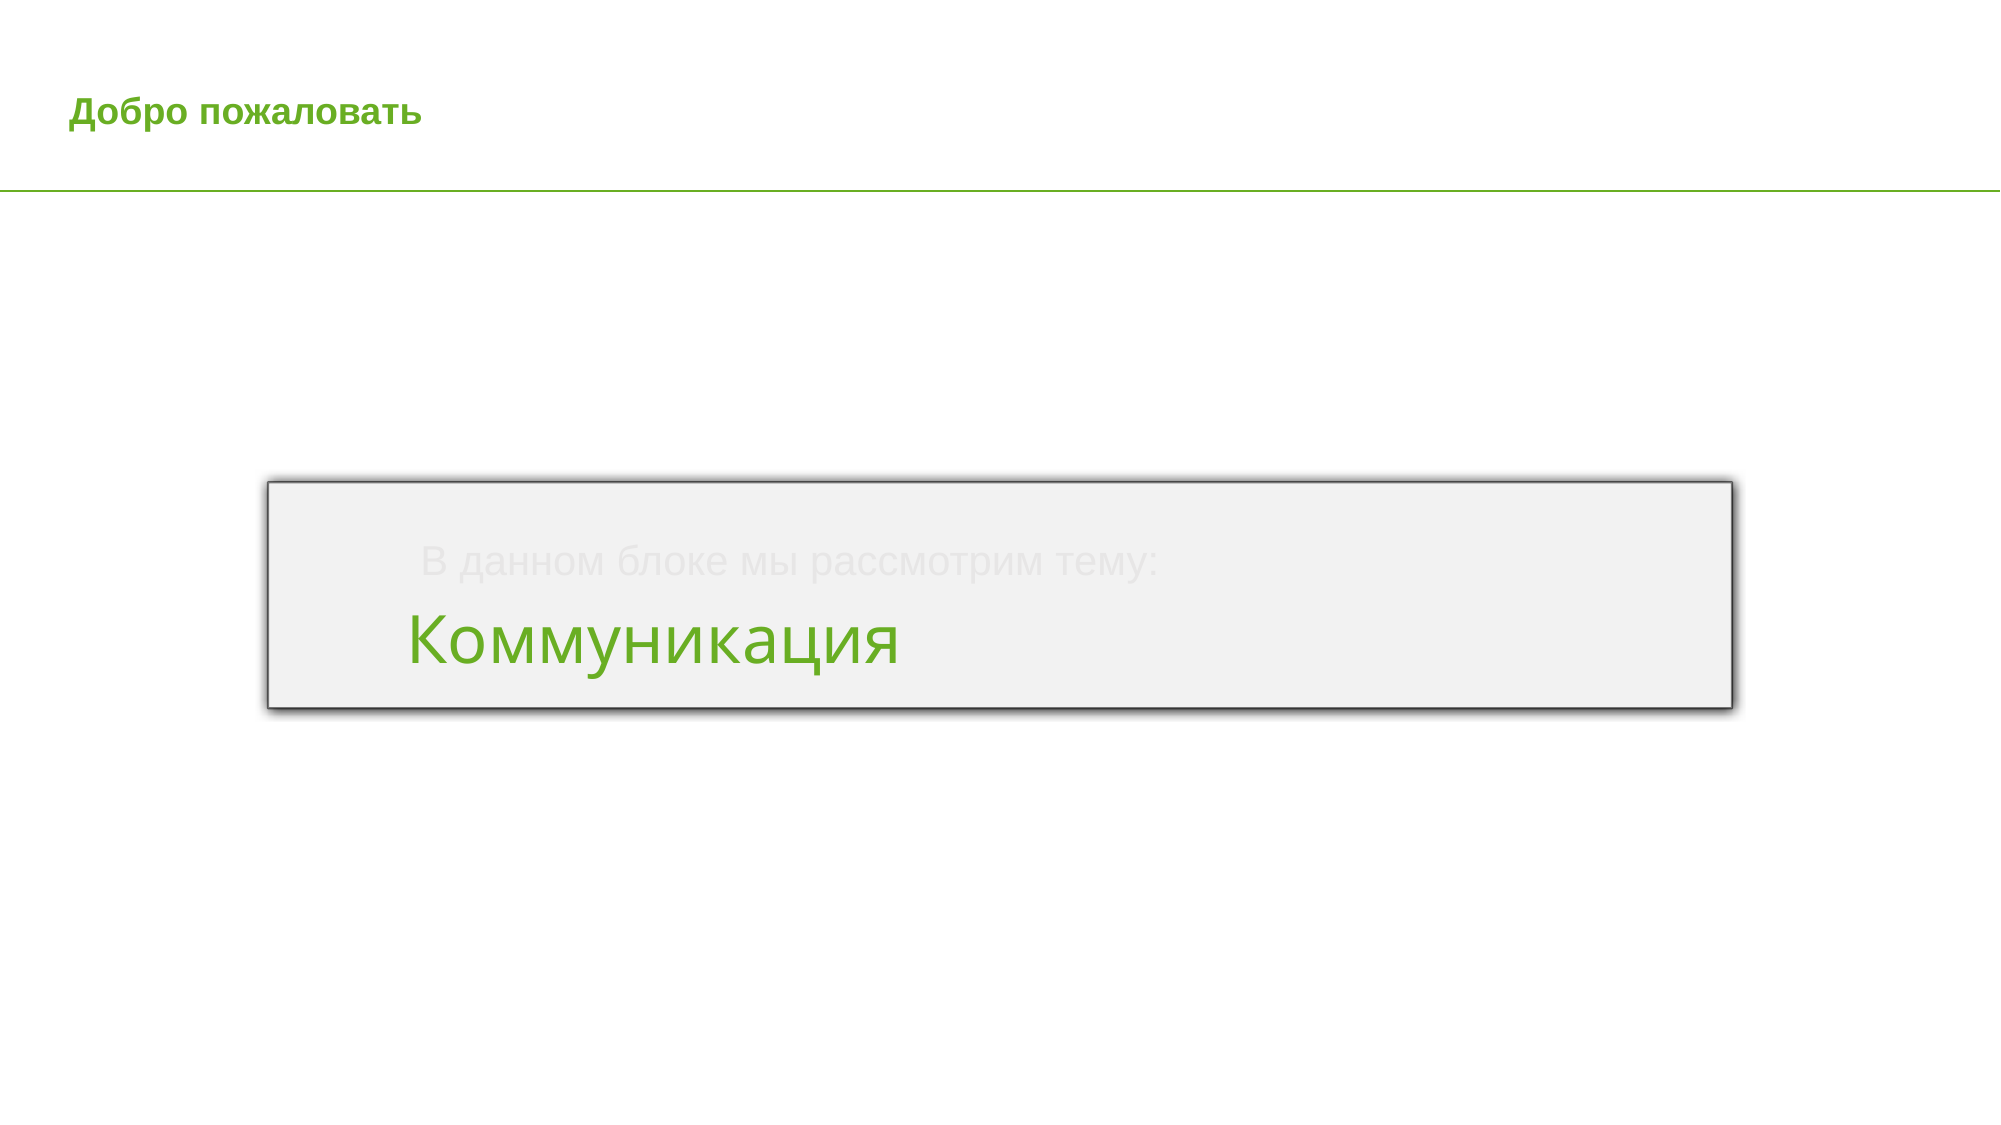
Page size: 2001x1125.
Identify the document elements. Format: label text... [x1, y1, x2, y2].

text_box Добро пожаловать [54, 79, 1255, 140]
text_box Коммуникация [391, 589, 918, 684]
text_box [267, 482, 1732, 709]
text_box В данном блоке мы рассмотрим тему: [405, 526, 1750, 591]
